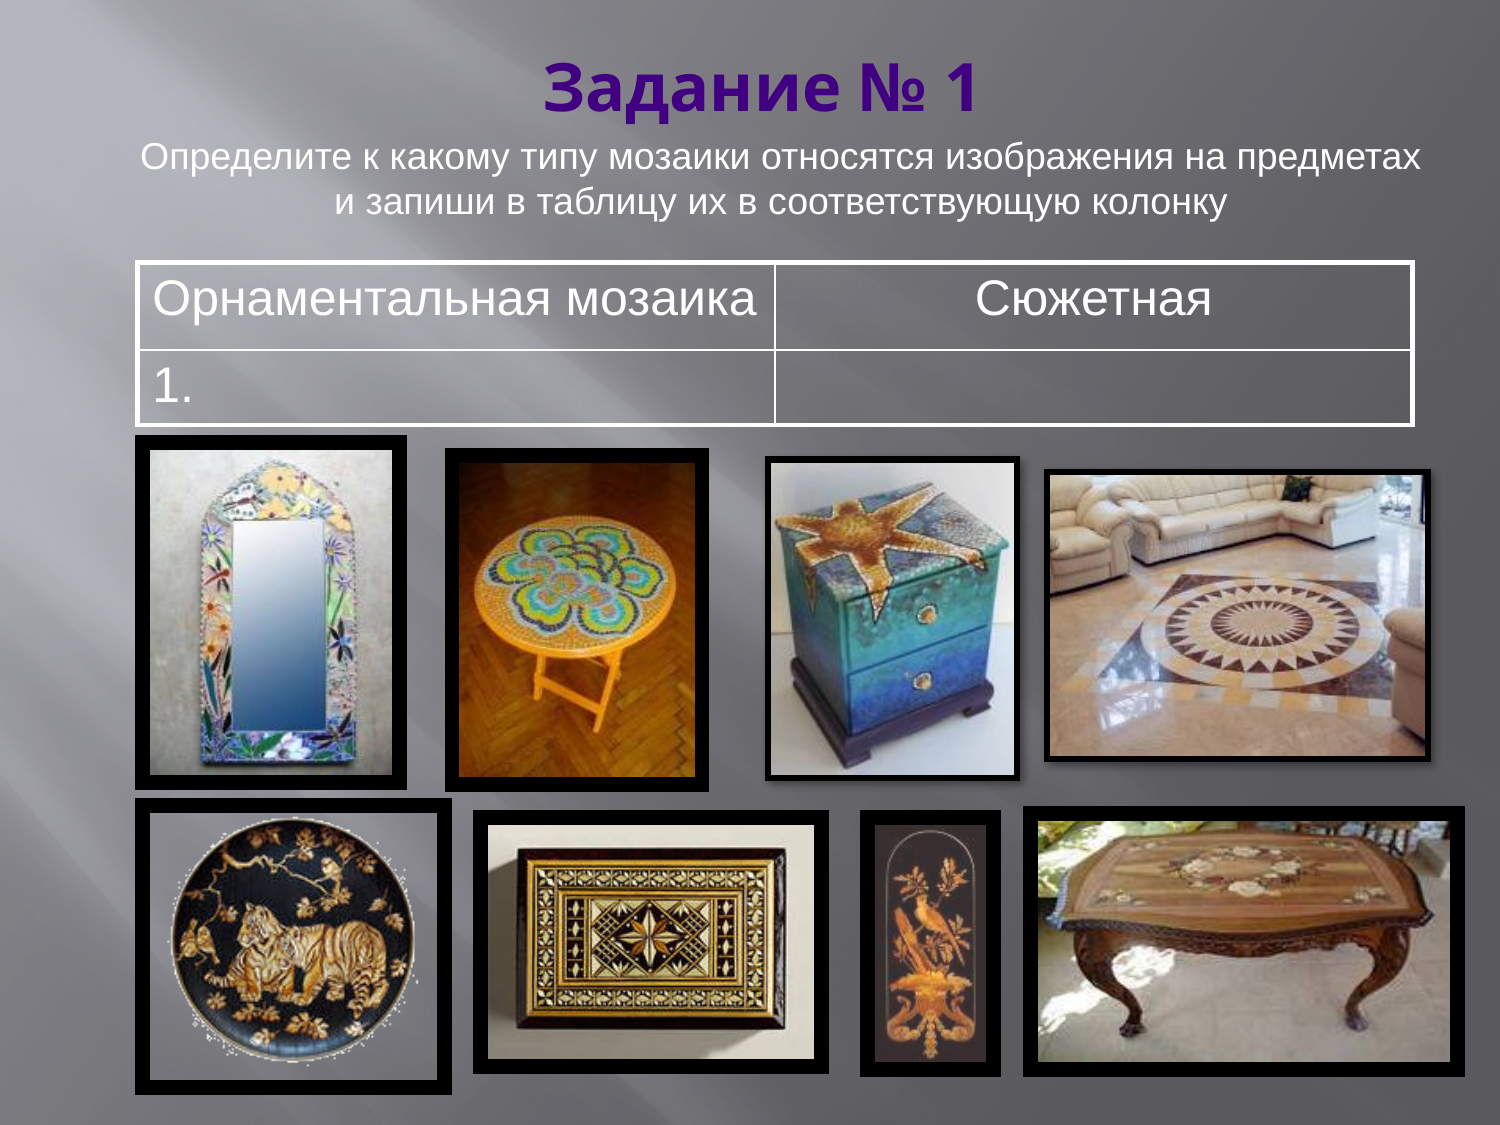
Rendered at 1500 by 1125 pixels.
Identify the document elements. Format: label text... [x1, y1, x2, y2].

picture [770, 462, 1014, 776]
picture [874, 824, 987, 1063]
text_box Задание № 1 [474, 37, 1050, 124]
table_cell [776, 351, 1410, 423]
text_box [159, 427, 191, 435]
text_box Определите к какому типу мозаики относятся изображения на предметах и запиши в таблицу их в соответствующую колонку [125, 124, 1438, 230]
table_cell 1. [140, 351, 774, 423]
picture [1037, 820, 1451, 1063]
picture [459, 462, 695, 778]
table_header Орнаментальная мозаика [140, 265, 774, 349]
table_header Сюжетная [776, 265, 1410, 349]
picture [1049, 474, 1426, 757]
picture [487, 824, 815, 1060]
picture [149, 449, 393, 776]
picture [149, 812, 438, 1081]
